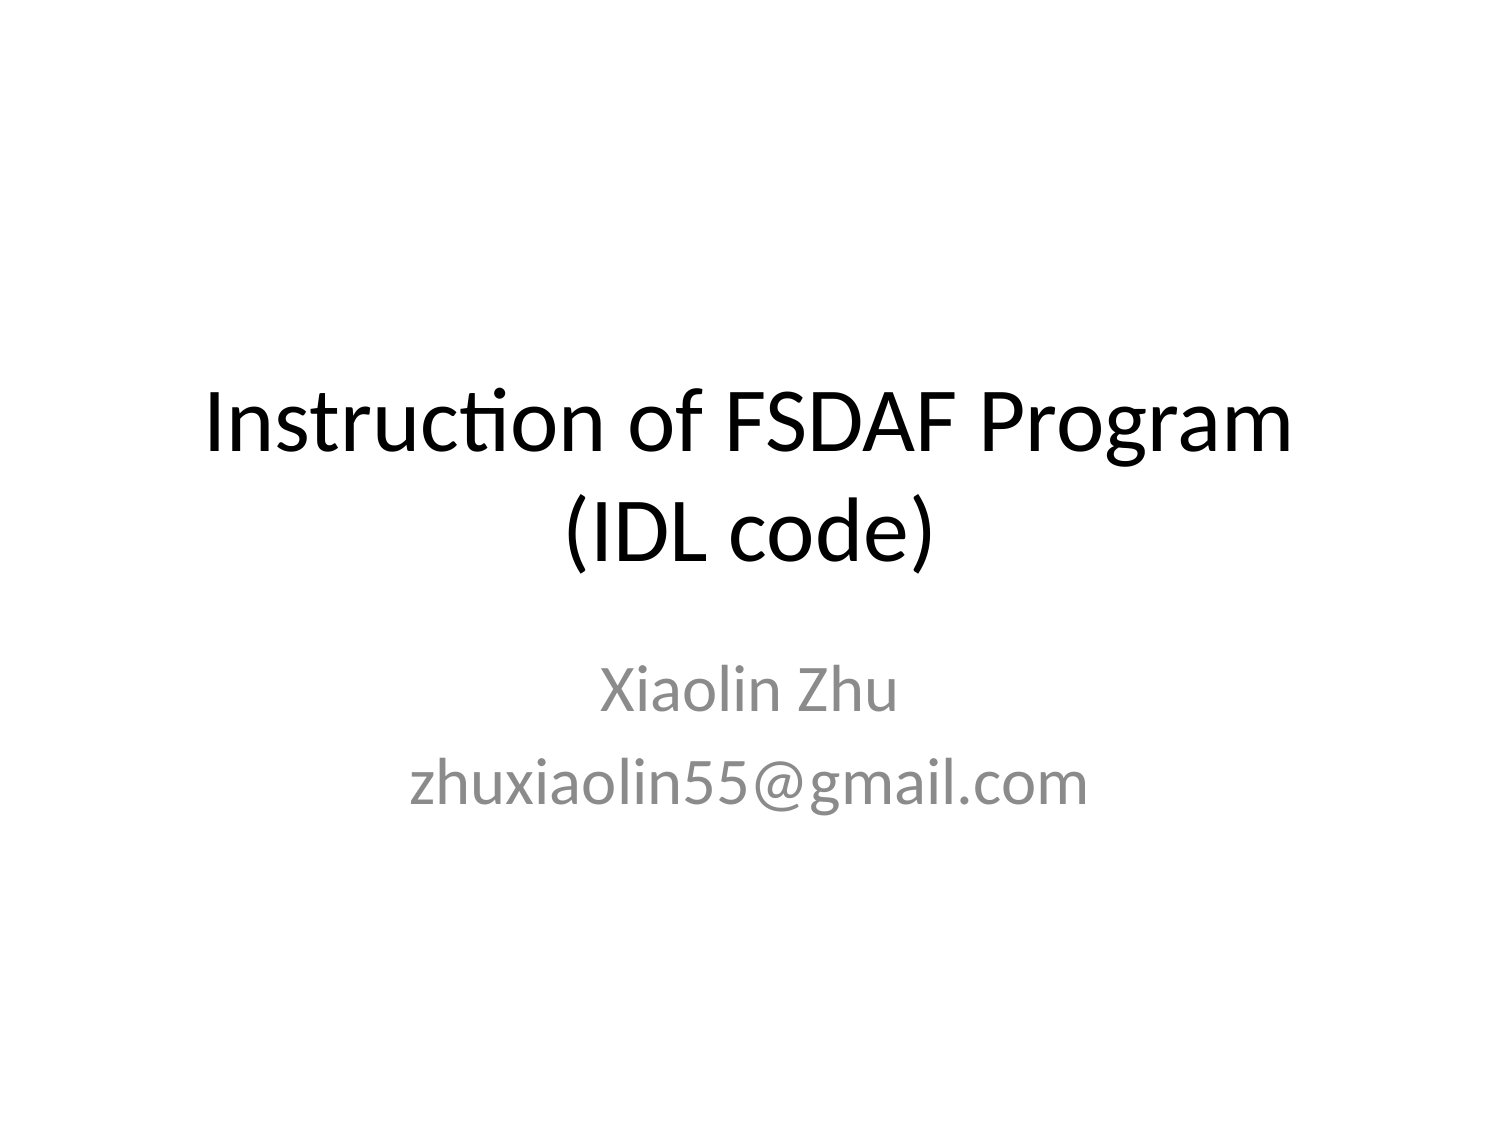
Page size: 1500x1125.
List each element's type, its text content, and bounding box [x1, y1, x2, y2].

subtitle Xiaolin Zhu zhuxiaolin55@gmail.com [225, 637, 1275, 925]
title Instruction of FSDAF Program (IDL code) [112, 349, 1388, 591]
